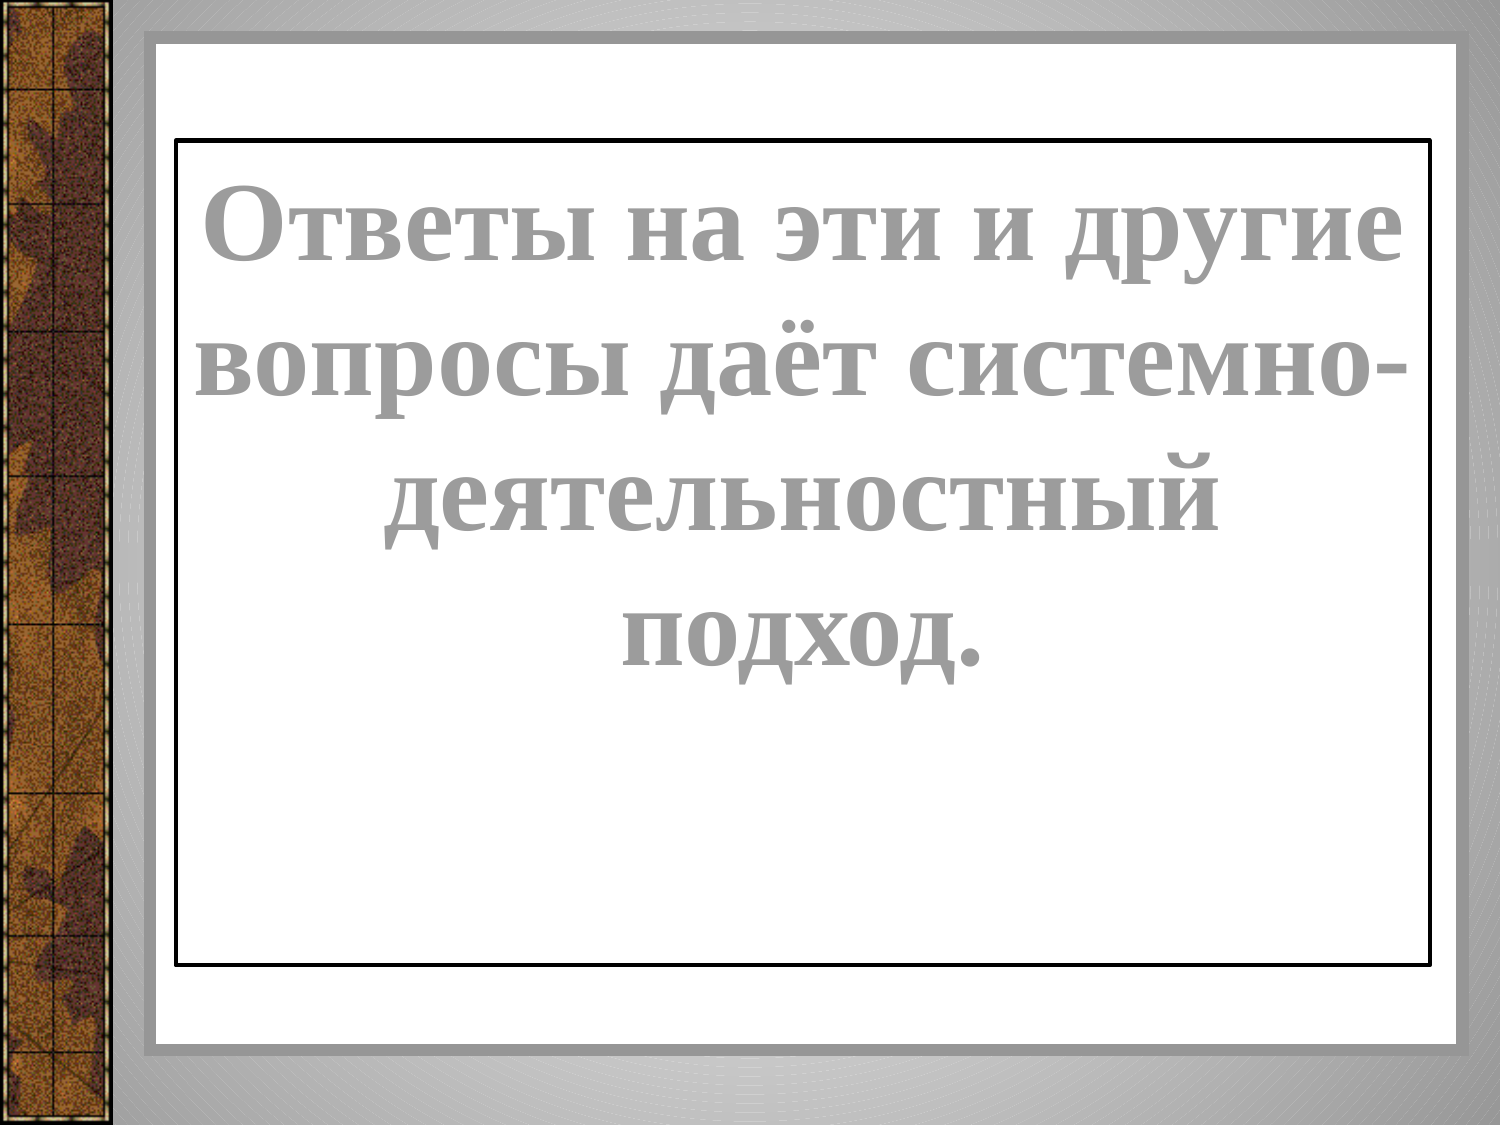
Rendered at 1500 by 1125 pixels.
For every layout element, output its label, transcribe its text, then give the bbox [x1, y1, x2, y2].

picture [0, 0, 113, 1125]
text_box Ответы на эти и другие вопросы даёт системно-деятельностный подход. [174, 138, 1432, 967]
